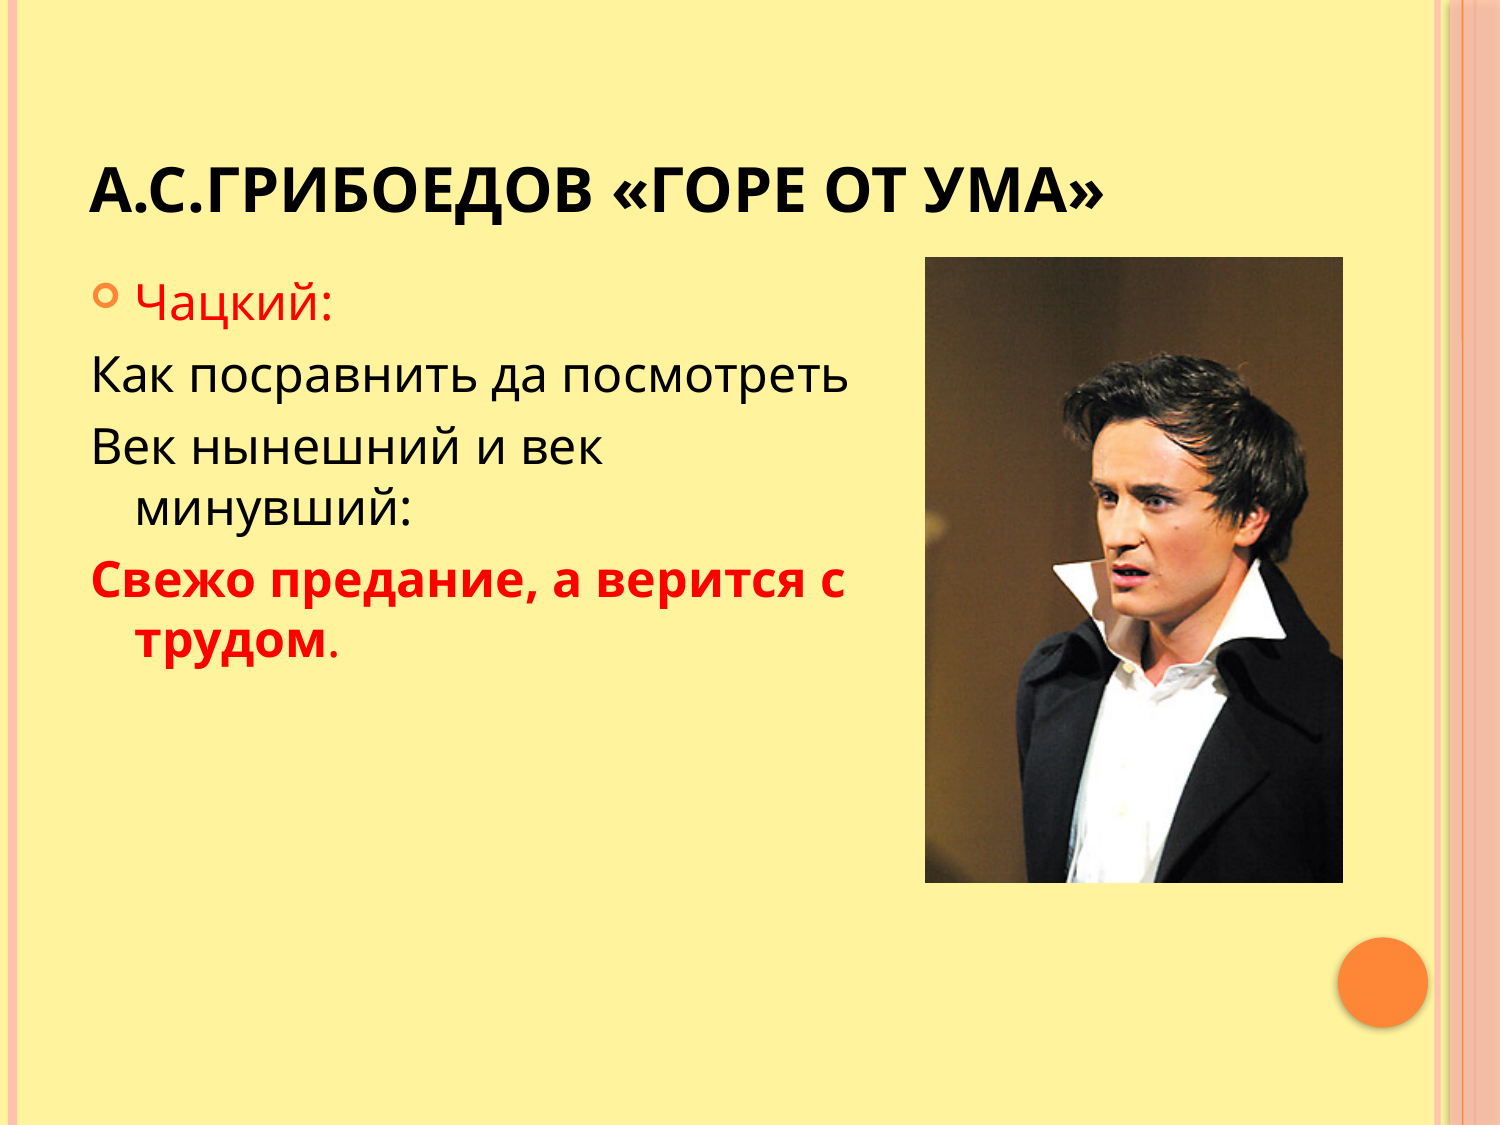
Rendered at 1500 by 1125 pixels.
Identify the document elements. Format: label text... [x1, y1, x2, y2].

list Чацкий: Как посравнить да посмотреть Век нынешний и век минувший: Свежо предание, а верится с трудом. [74, 262, 880, 1013]
title А.С.Грибоедов «Горе от ума» [75, 45, 1300, 233]
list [925, 257, 1344, 884]
